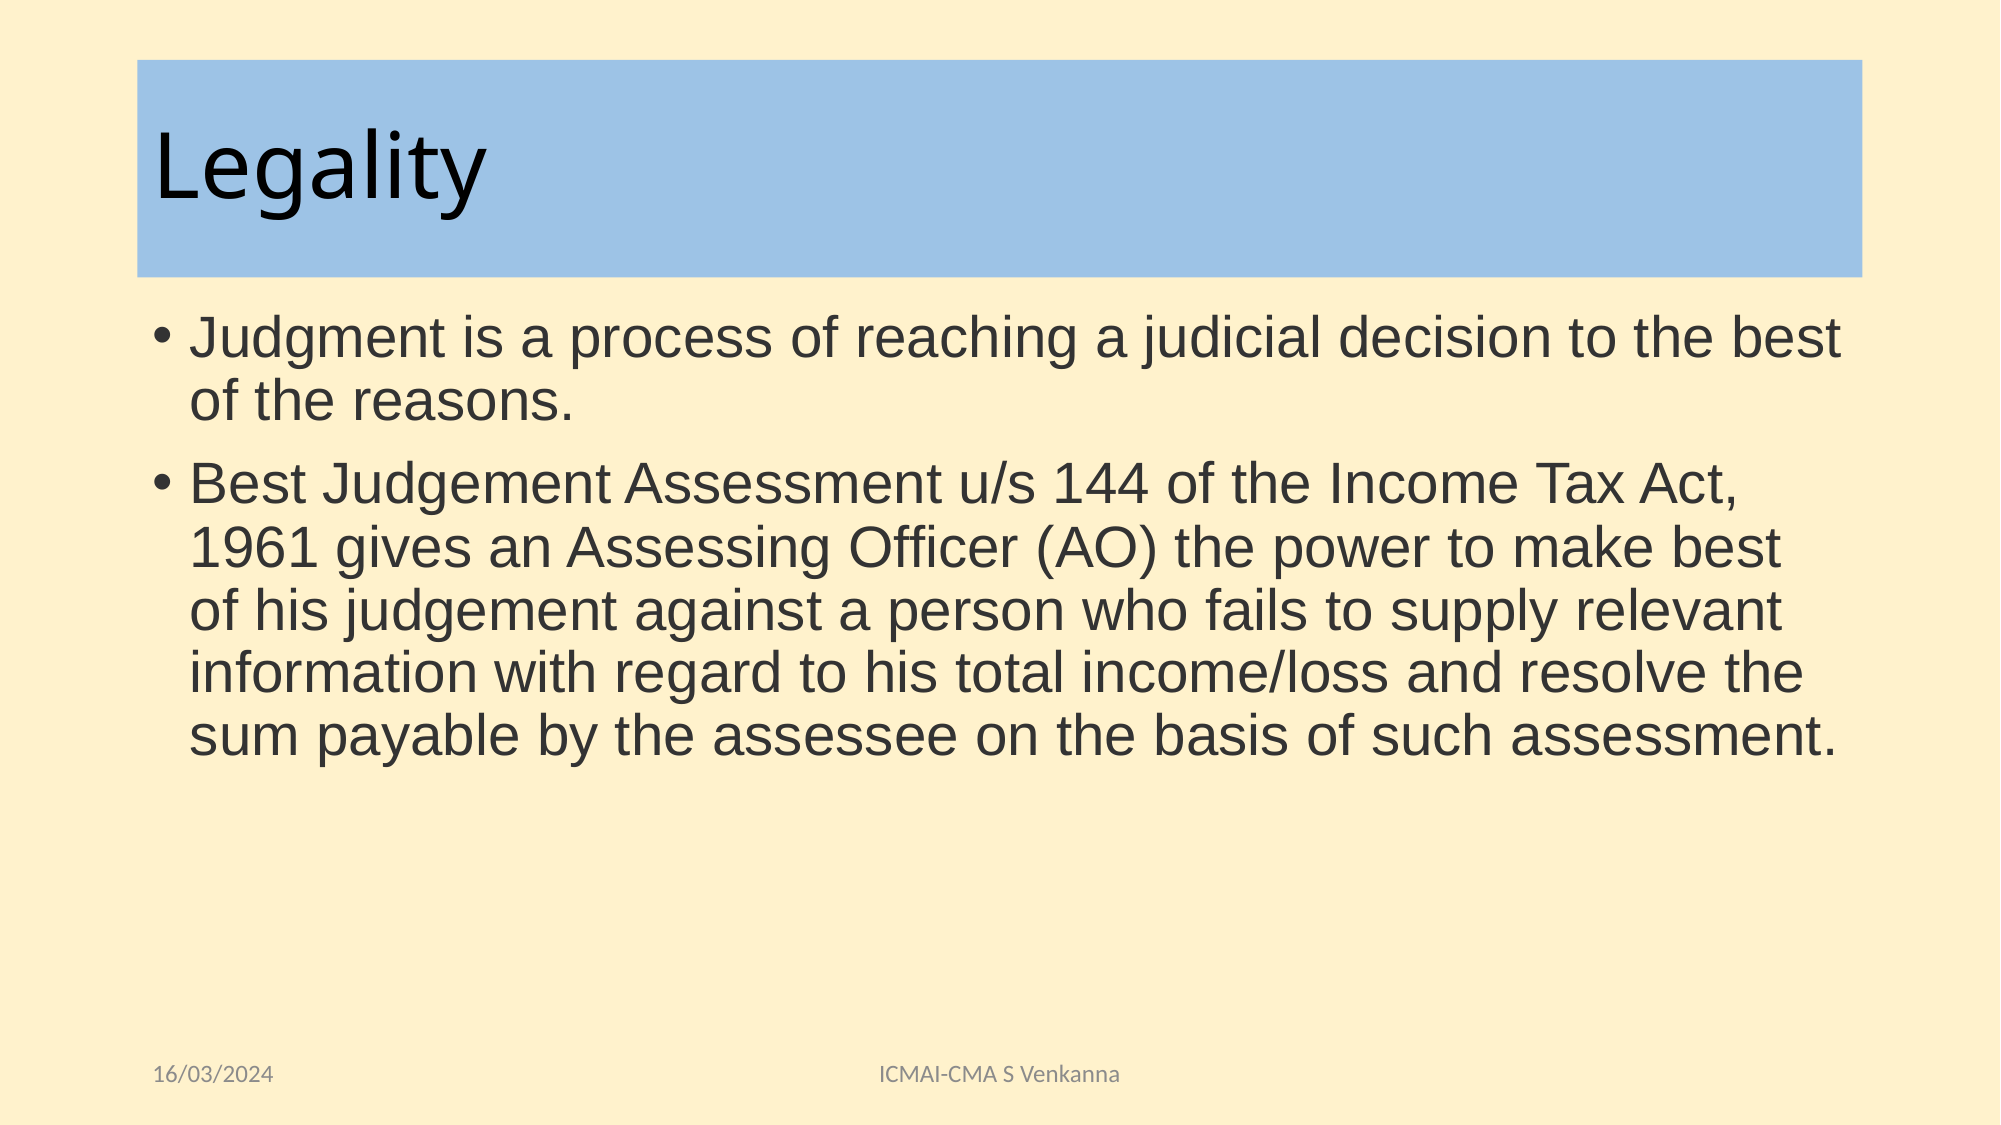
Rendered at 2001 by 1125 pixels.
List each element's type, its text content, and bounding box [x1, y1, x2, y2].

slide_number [137, 1042, 588, 1103]
list Judgment is a process of reaching a judicial decision to the best of the reasons. Best Judgement Assessment u/s 144 of the Income Tax Act, 1961 gives an Assessing Officer (AO) the power to make best of his judgement against a person who fails to supply relevant information with regard to his total income/loss and resolve the sum payable by the assessee on the basis of such assessment. [137, 299, 1863, 1014]
title Legality [137, 59, 1863, 278]
footer ICMAI-CMA S Venkanna [662, 1042, 1338, 1103]
